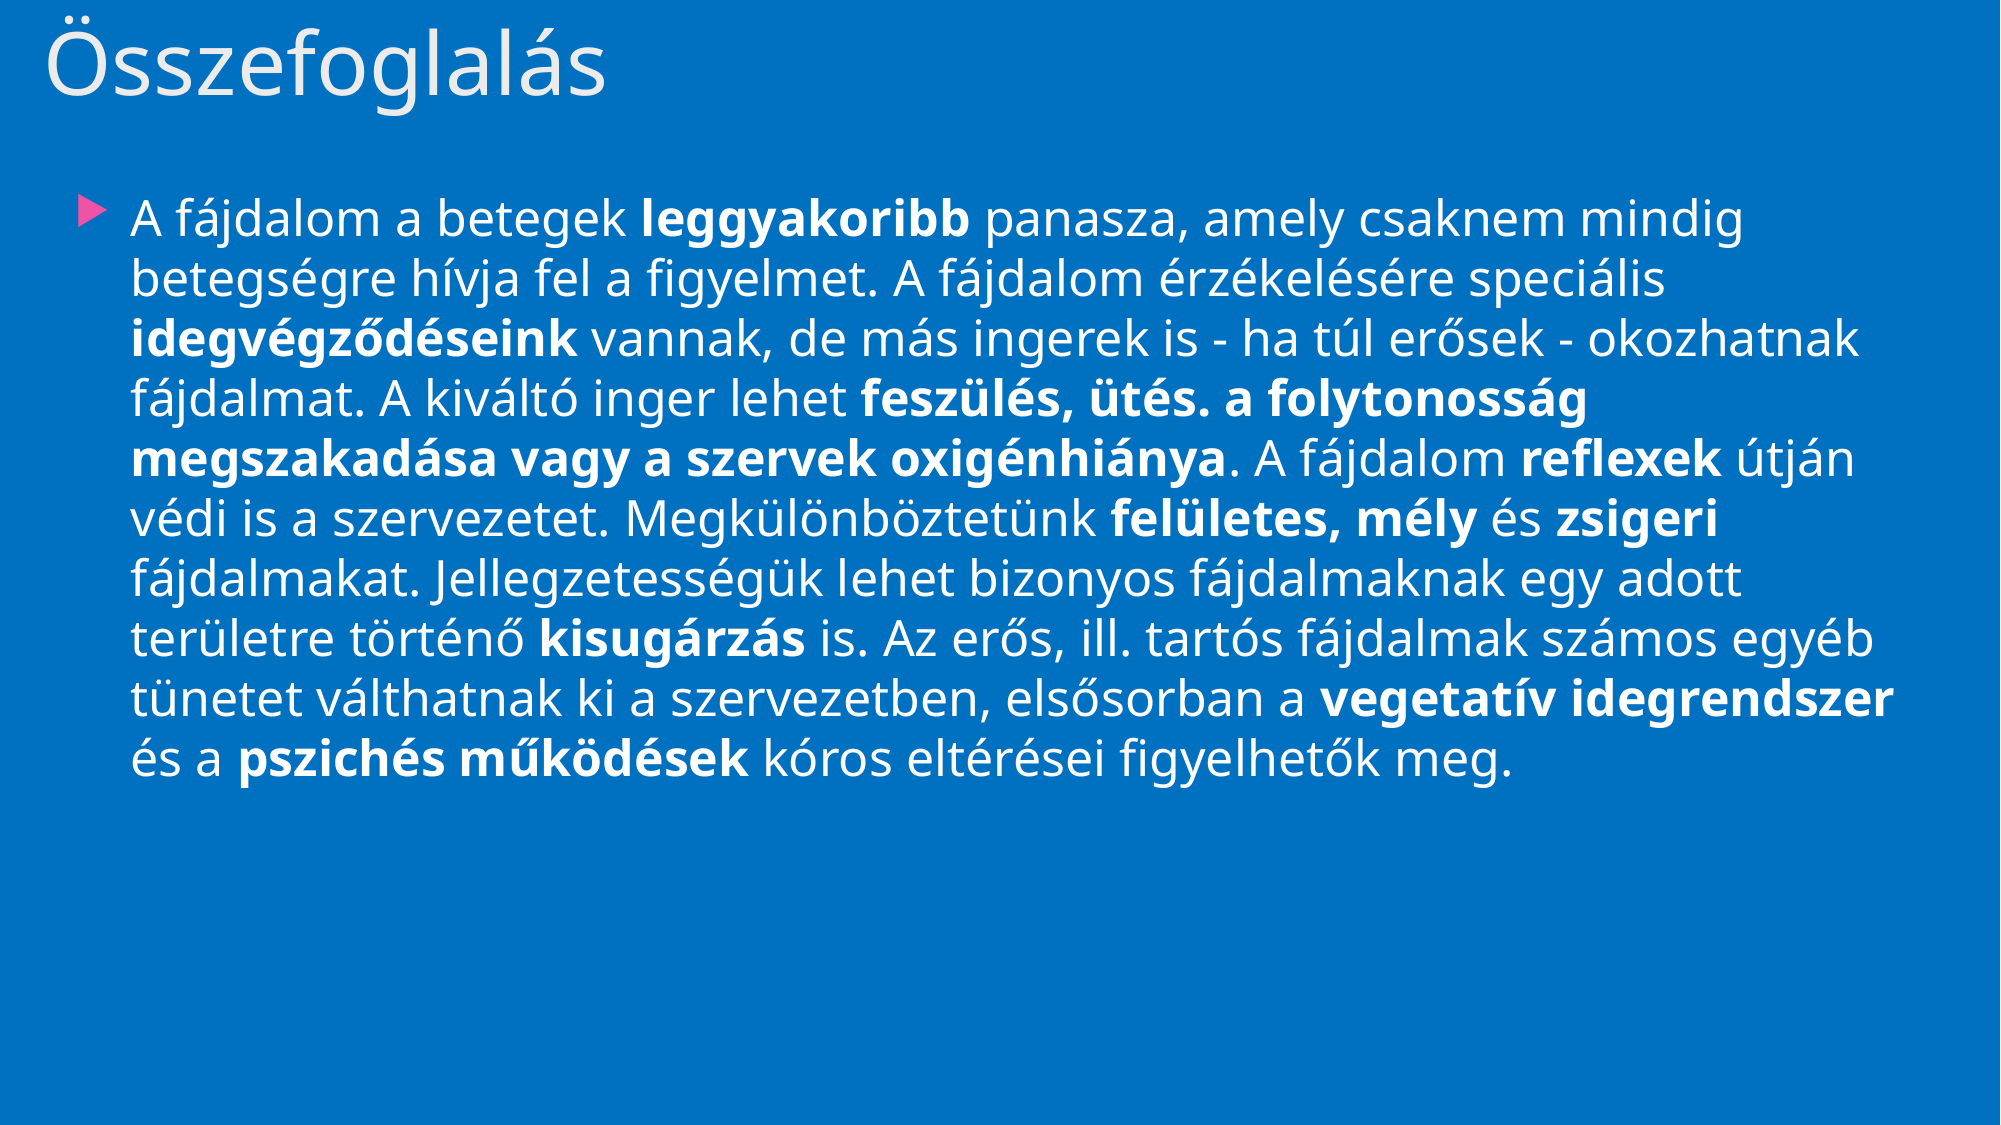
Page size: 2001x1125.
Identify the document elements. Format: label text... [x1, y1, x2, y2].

list A fájdalom a betegek leggyakoribb panasza, amely csaknem mindig betegségre hívja fel a figyelmet. A fájdalom érzékelésére speciális idegvégződéseink vannak, de más ingerek is - ha túl erősek - okozhatnak fájdalmat. A kiváltó inger lehet feszülés, ütés. a folytonosság megszakadása vagy a szervek oxigénhiánya. A fájdalom reflexek útján védi is a szervezetet. Megkülönböztetünk felületes, mély és zsigeri fájdalmakat. Jellegzetességük lehet bizonyos fájdalmaknak egy adott területre történő kisugárzás is. Az erős, ill. tartós fájdalmak számos egyéb tünetet válthatnak ki a szervezetben, elsősorban a vegetatív idegrendszer és a pszichés működések kóros eltérései figyelhetők meg. [59, 178, 1953, 1079]
title Összefoglalás [28, 0, 1572, 230]
